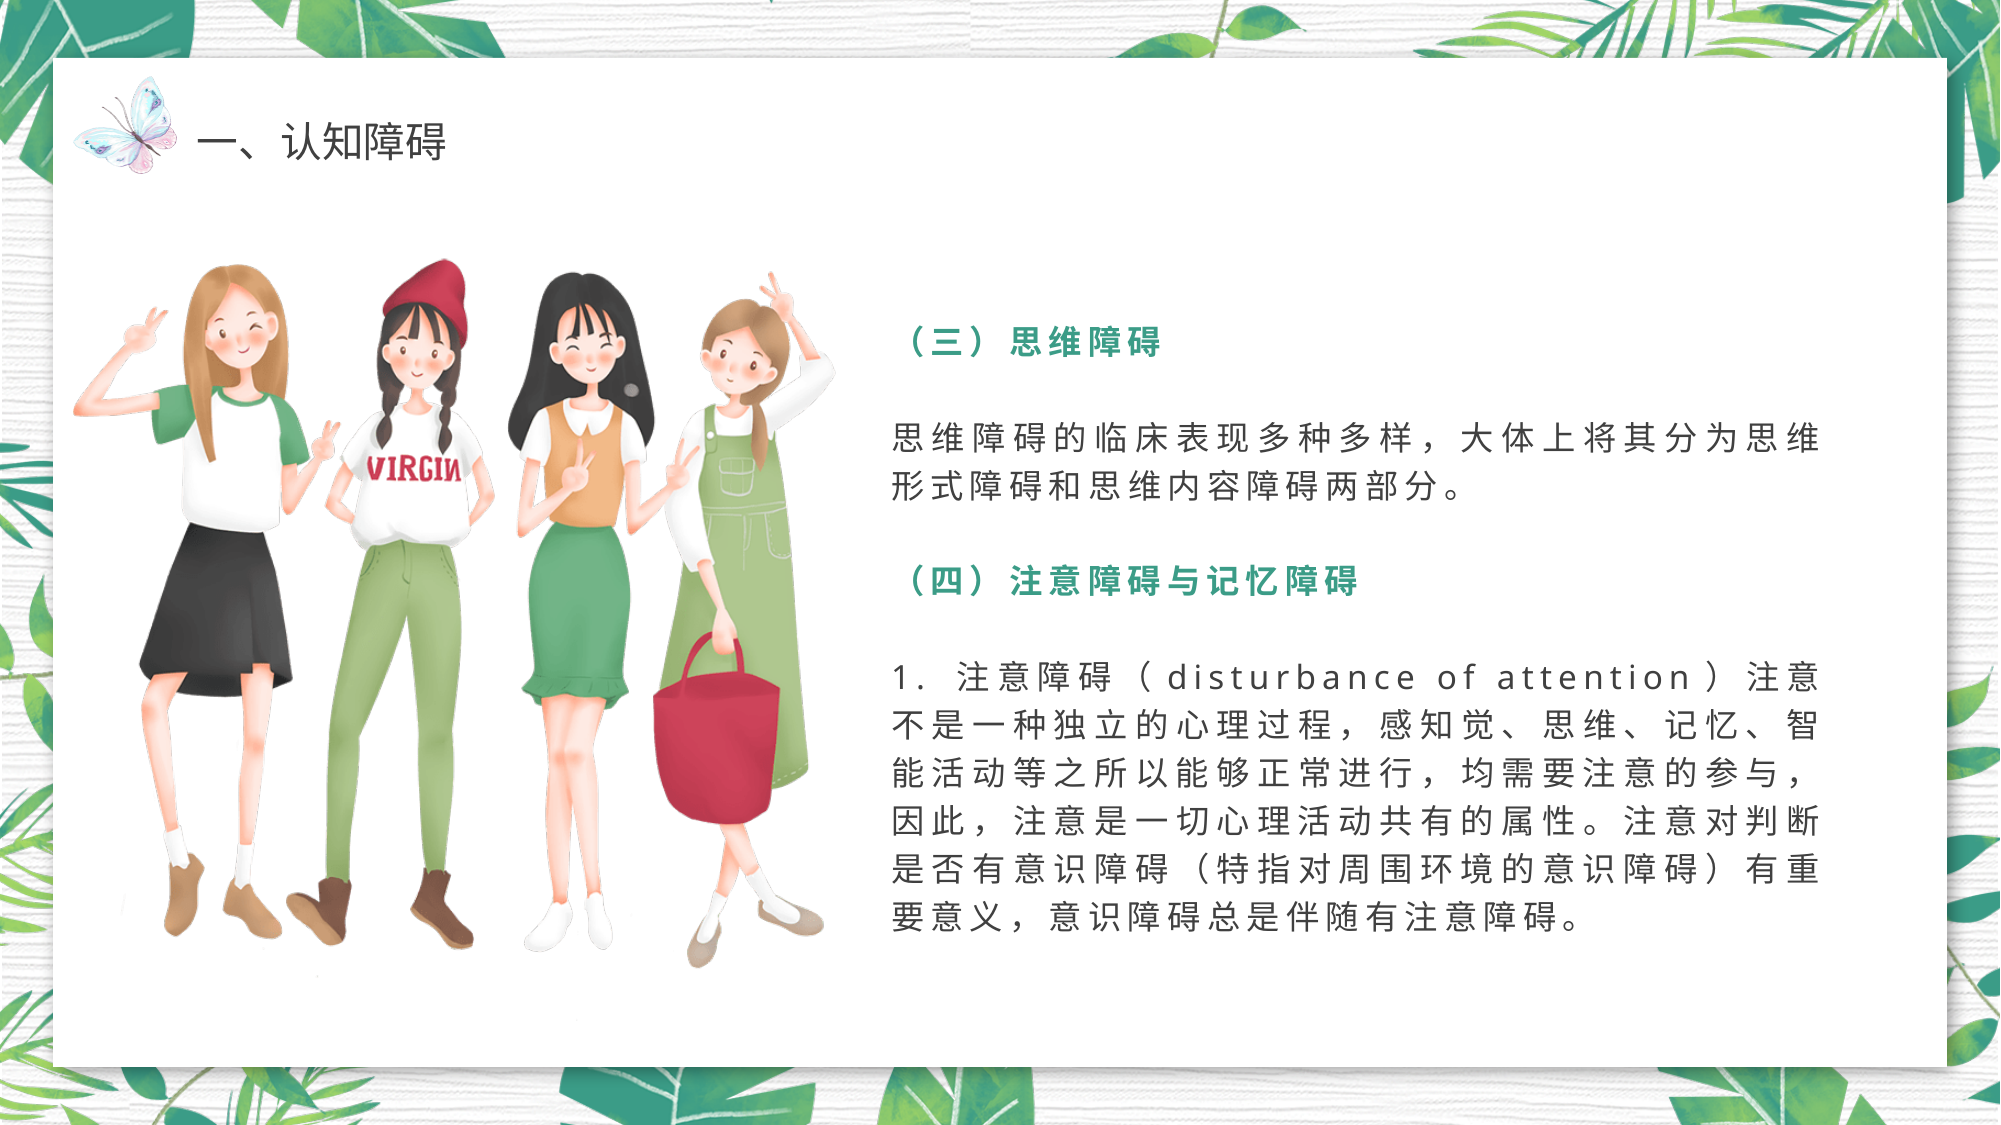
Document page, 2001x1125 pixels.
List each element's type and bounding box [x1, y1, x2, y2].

picture [73, 76, 852, 1056]
text_box [0, 0, 2000, 1125]
